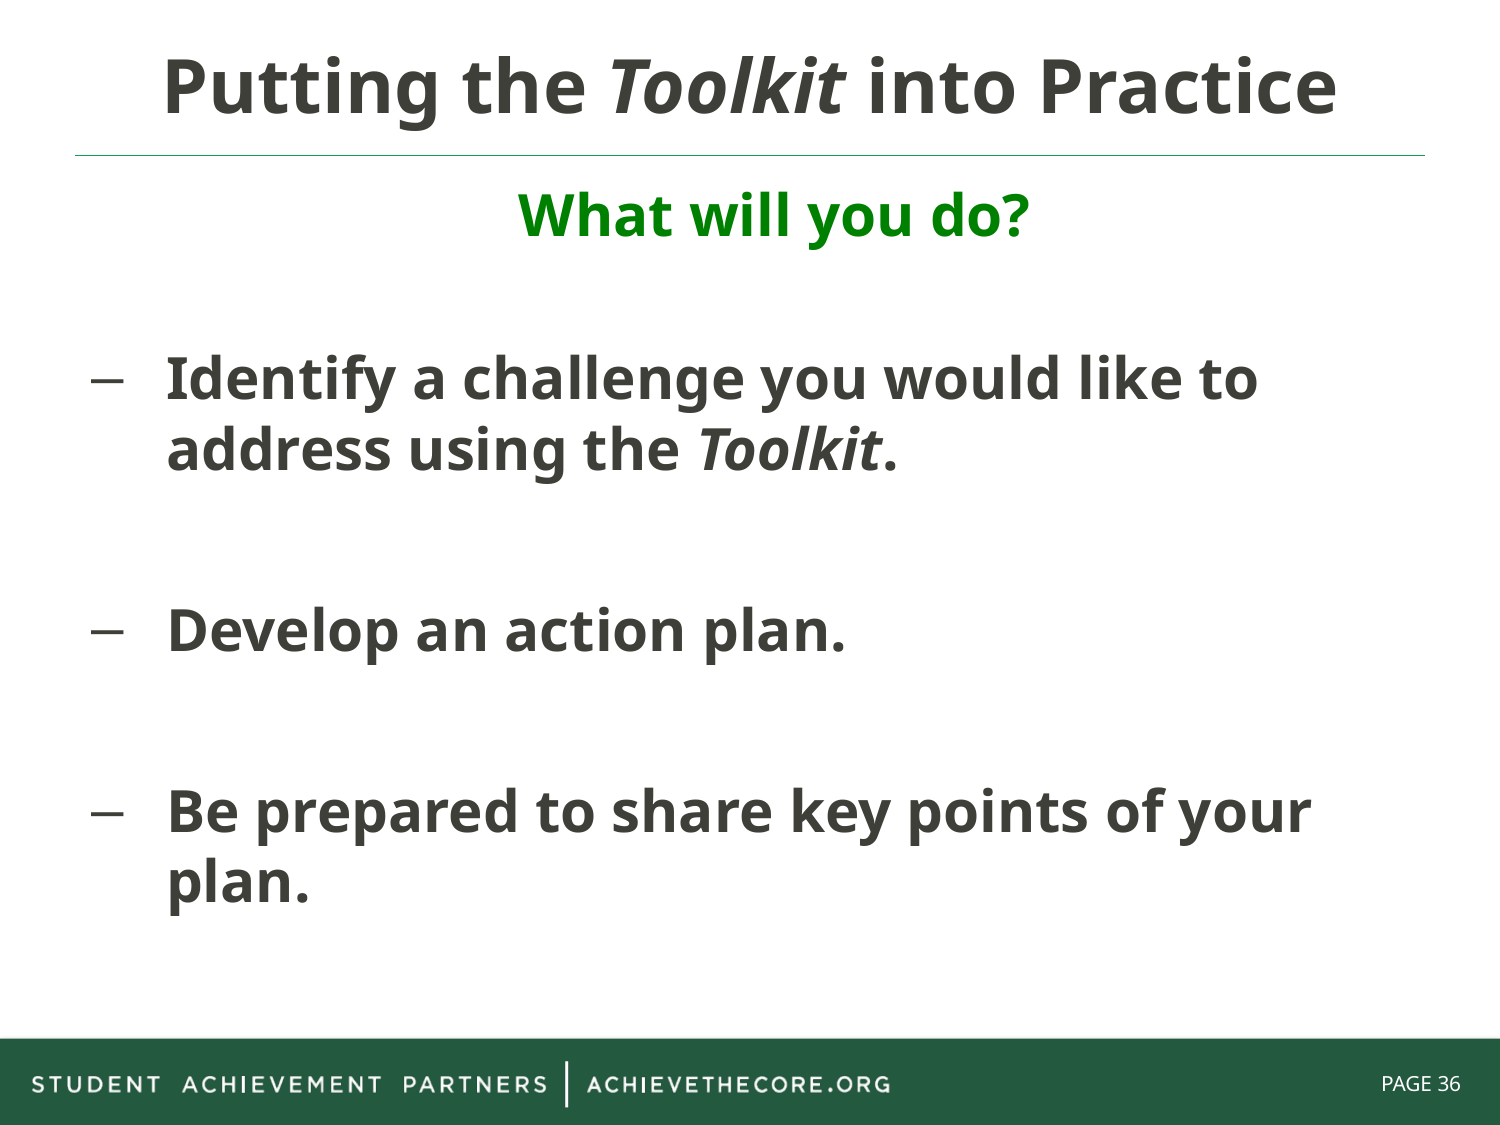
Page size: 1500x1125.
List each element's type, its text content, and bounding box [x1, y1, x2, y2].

text_box What will you do? [99, 170, 1450, 265]
list Identify a challenge you would like to address using the Toolkit. Develop an action plan. Be prepared to share key points of your plan. [75, 262, 1426, 1005]
title Putting the Toolkit into Practice [75, 13, 1425, 154]
